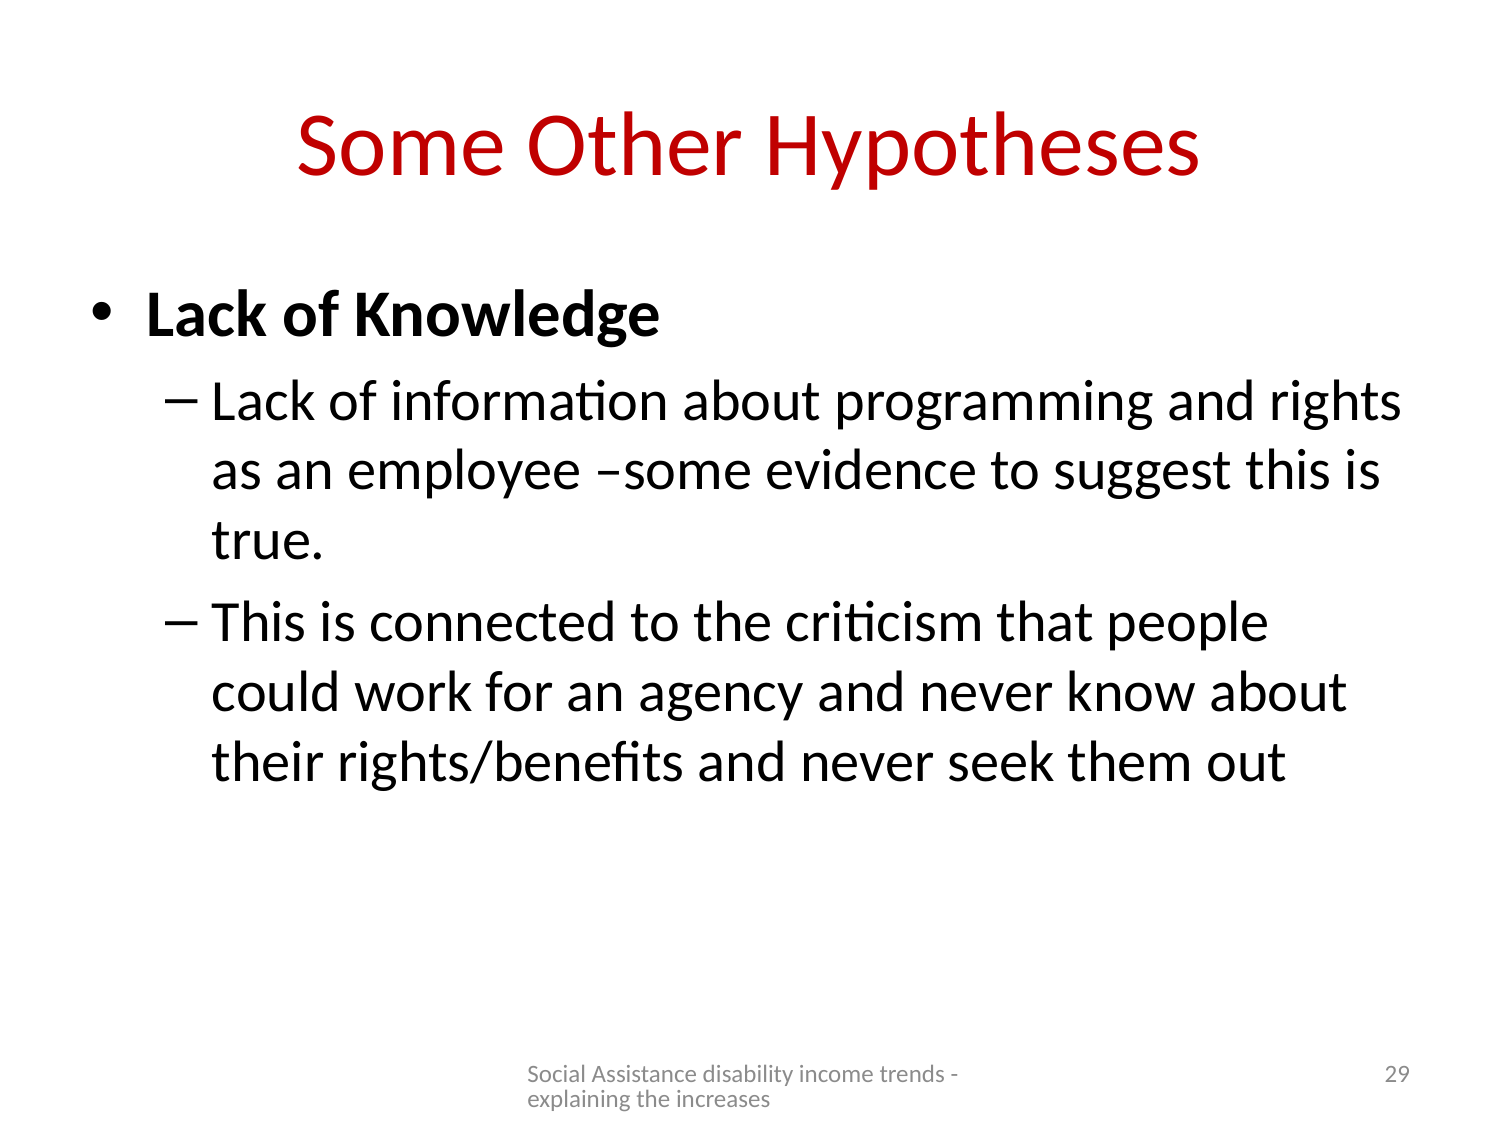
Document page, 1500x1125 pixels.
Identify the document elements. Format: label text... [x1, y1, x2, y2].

title Some Other Hypotheses [75, 45, 1425, 233]
slide_number 29 [1074, 1042, 1425, 1103]
list Lack of Knowledge Lack of information about programming and rights as an employee –some evidence to suggest this is true. This is connected to the criticism that people could work for an agency and never know about their rights/benefits and never seek them out [75, 262, 1425, 1005]
footer Social Assistance disability income trends - explaining the increases [512, 1042, 988, 1103]
